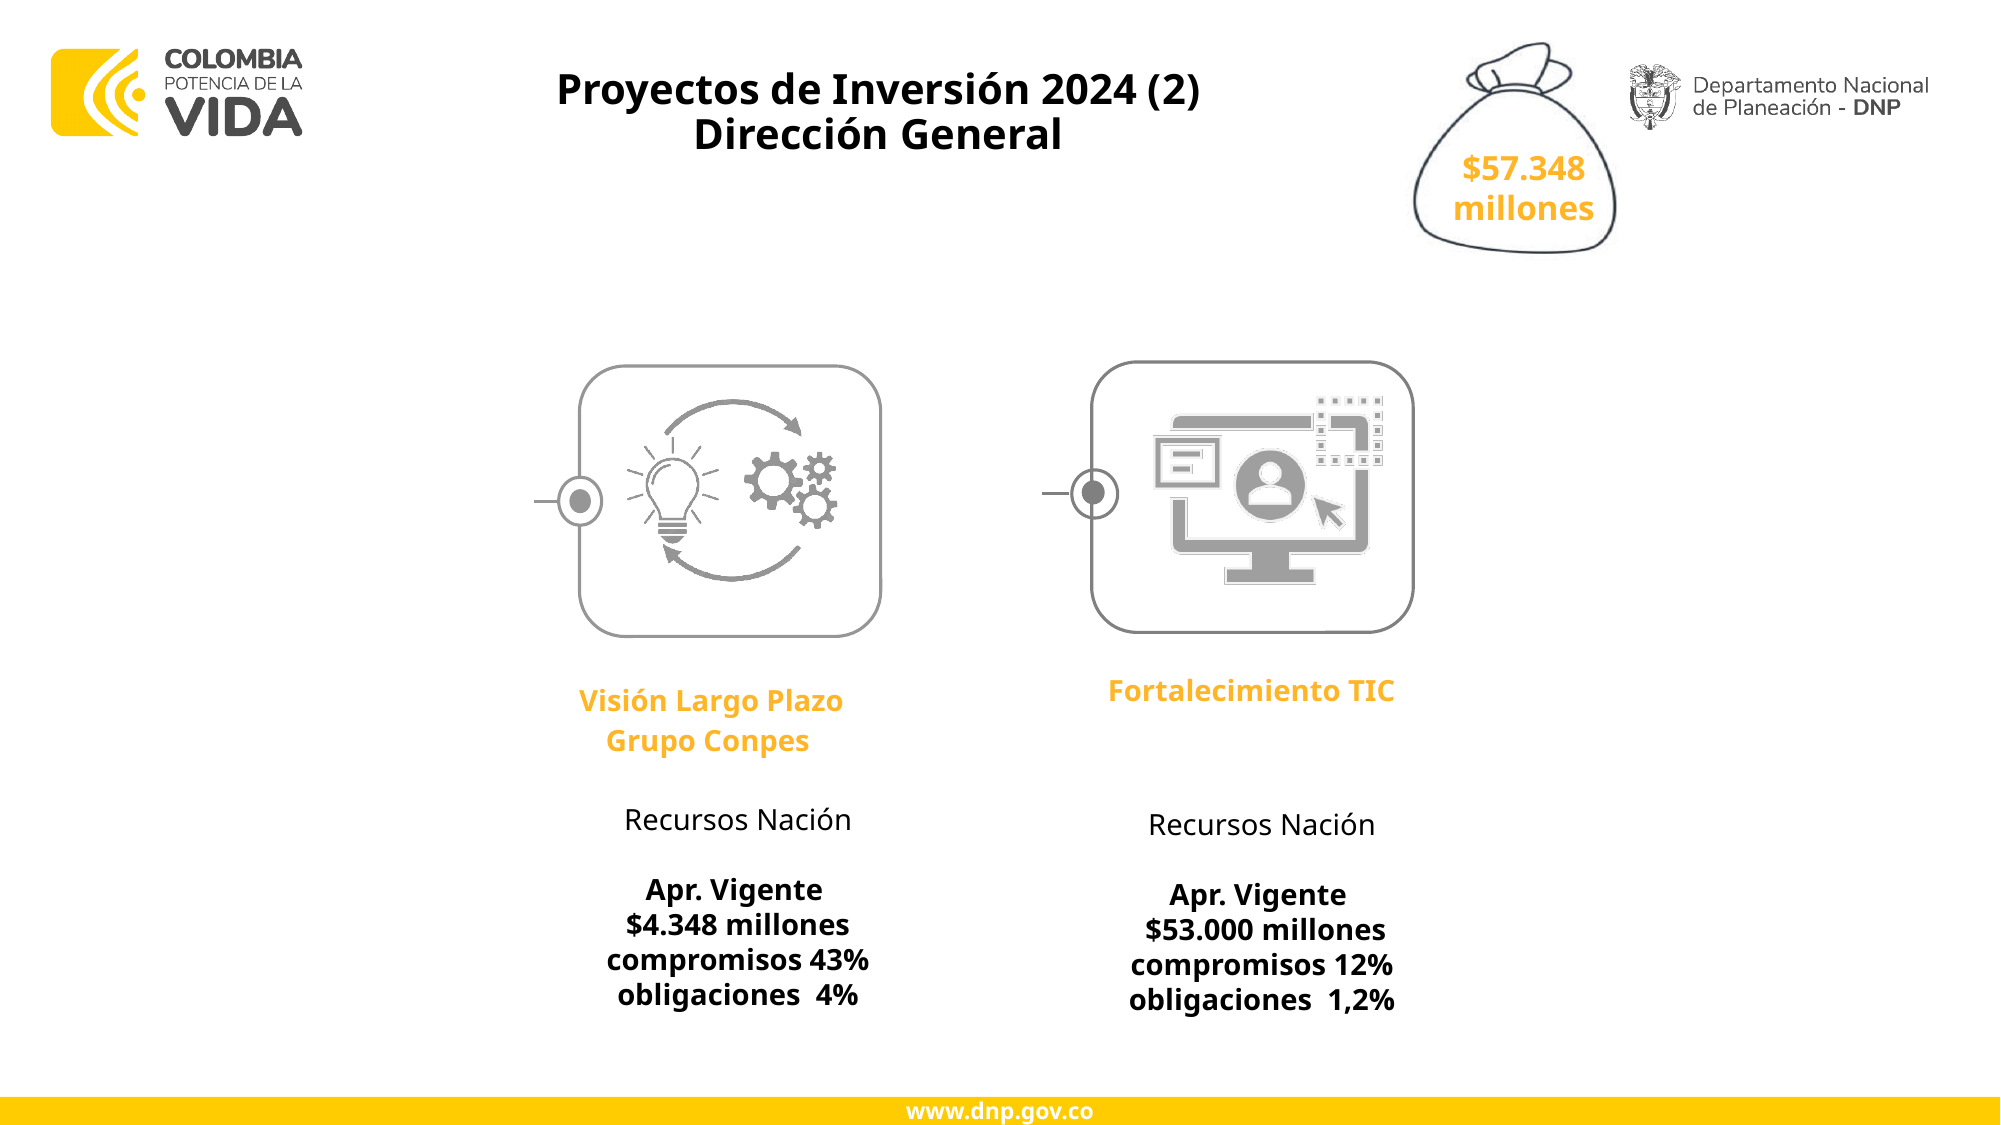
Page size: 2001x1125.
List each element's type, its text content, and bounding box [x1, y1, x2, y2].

text_box Recursos Nación Apr. Vigente $4.348 millones compromisos 43% obligaciones 4% [555, 876, 922, 1007]
picture [1405, 0, 1989, 264]
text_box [1066, 672, 1439, 1011]
title Proyectos de Inversión 2024 (2) Dirección General [397, 31, 1360, 197]
picture [11, 9, 342, 176]
picture [581, 339, 883, 642]
text_box Visión Largo Plazo Grupo Conpes [455, 682, 968, 753]
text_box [1042, 361, 1414, 633]
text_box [533, 365, 581, 637]
